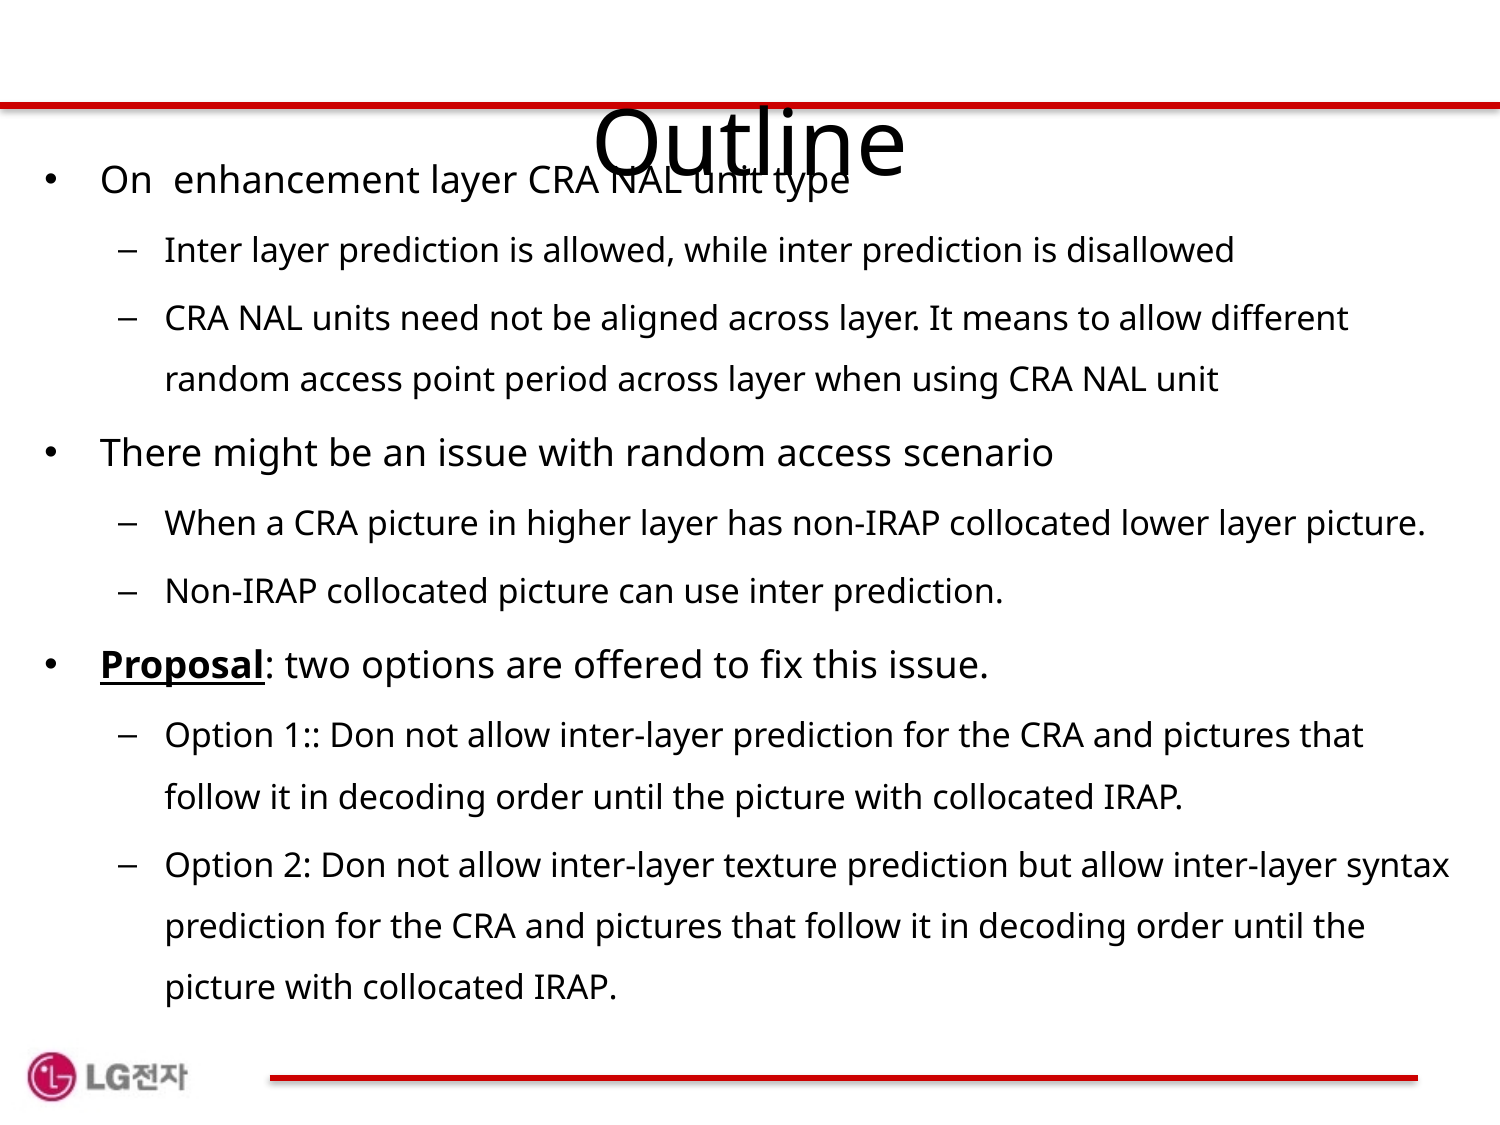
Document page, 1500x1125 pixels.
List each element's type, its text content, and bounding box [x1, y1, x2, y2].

title Outline [74, 44, 1426, 125]
picture [0, 1037, 249, 1125]
list On enhancement layer CRA NAL unit type Inter layer prediction is allowed, while inter prediction is disallowed CRA NAL units need not be aligned across layer. It means to allow different random access point period across layer when using CRA NAL unit There might be an issue with random access scenario When a CRA picture in higher layer has non-IRAP collocated lower layer picture. Non-IRAP collocated picture can use inter prediction. Proposal: two options are offered to fix this issue. Option 1:: Don not allow inter-layer prediction for the CRA and pictures that follow it in decoding order until the picture with collocated IRAP. Option 2: Don not allow inter-layer texture prediction but allow inter-layer syntax prediction for the CRA and pictures that follow it in decoding order until the picture with collocated IRAP. [29, 125, 1471, 1059]
